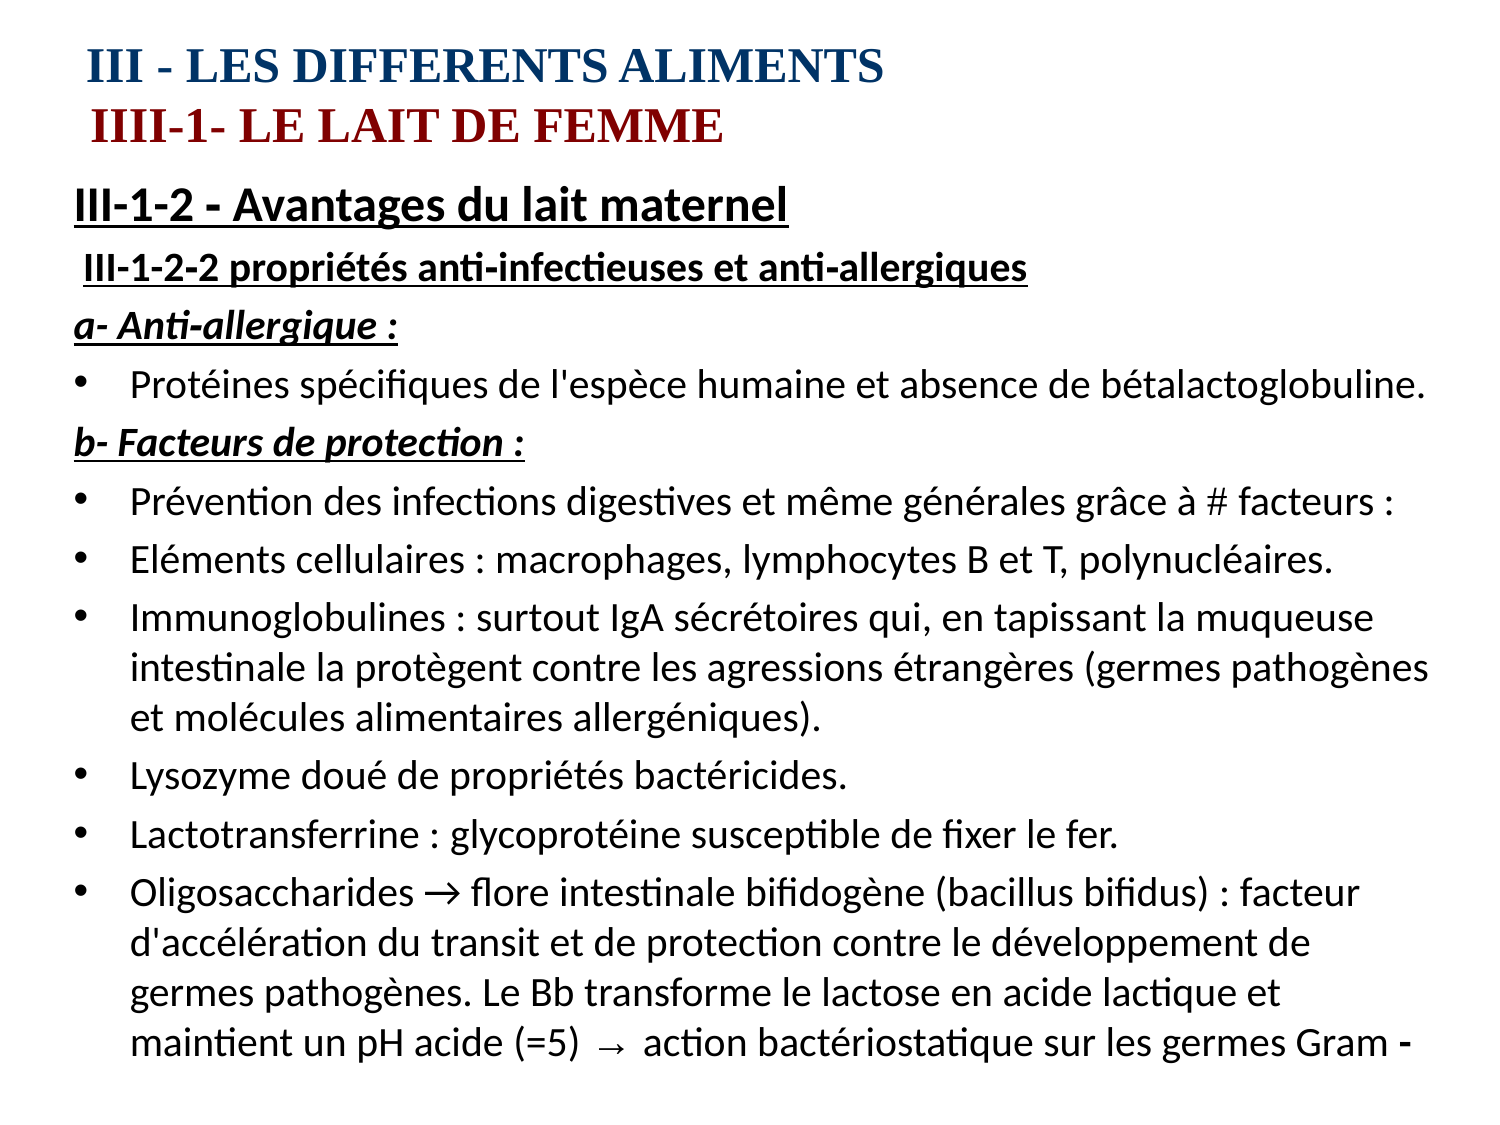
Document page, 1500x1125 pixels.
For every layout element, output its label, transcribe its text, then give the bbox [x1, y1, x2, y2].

title III ‑ LES DIFFERENTS ALIMENTS IIII-1‑ LE LAIT DE FEMME [0, 81, 1351, 223]
list III-1-2 ‑ Avantages du lait maternel III-1-2‑2 propriétés anti‑infectieuses et anti‑allergiques a- Anti‑allergique : Protéines spécifiques de l'espèce humaine et absence de bétalactoglobuline. b- Facteurs de protection : Prévention des infections digestives et même générales grâce à # facteurs : Eléments cellulaires : macrophages, lymphocytes B et T, polynucléaires. Immunoglobulines : surtout IgA sécrétoires qui, en tapissant la muqueuse intestinale la protègent contre les agressions étrangères (germes pathogènes et molécules alimentaires allergéniques). Lysozyme doué de propriétés bactéricides. Lactotransferrine : glycoprotéine susceptible de fixer le fer. Oligosaccharides → flore intestinale bifidogène (bacillus bifidus) : facteur d'accélération du transit et de protection contre le développement de germes pathogènes. Le Bb transforme le lactose en acide lactique et maintient un pH acide (=5) → action bactériostatique sur les germes Gram - [58, 163, 1454, 1032]
